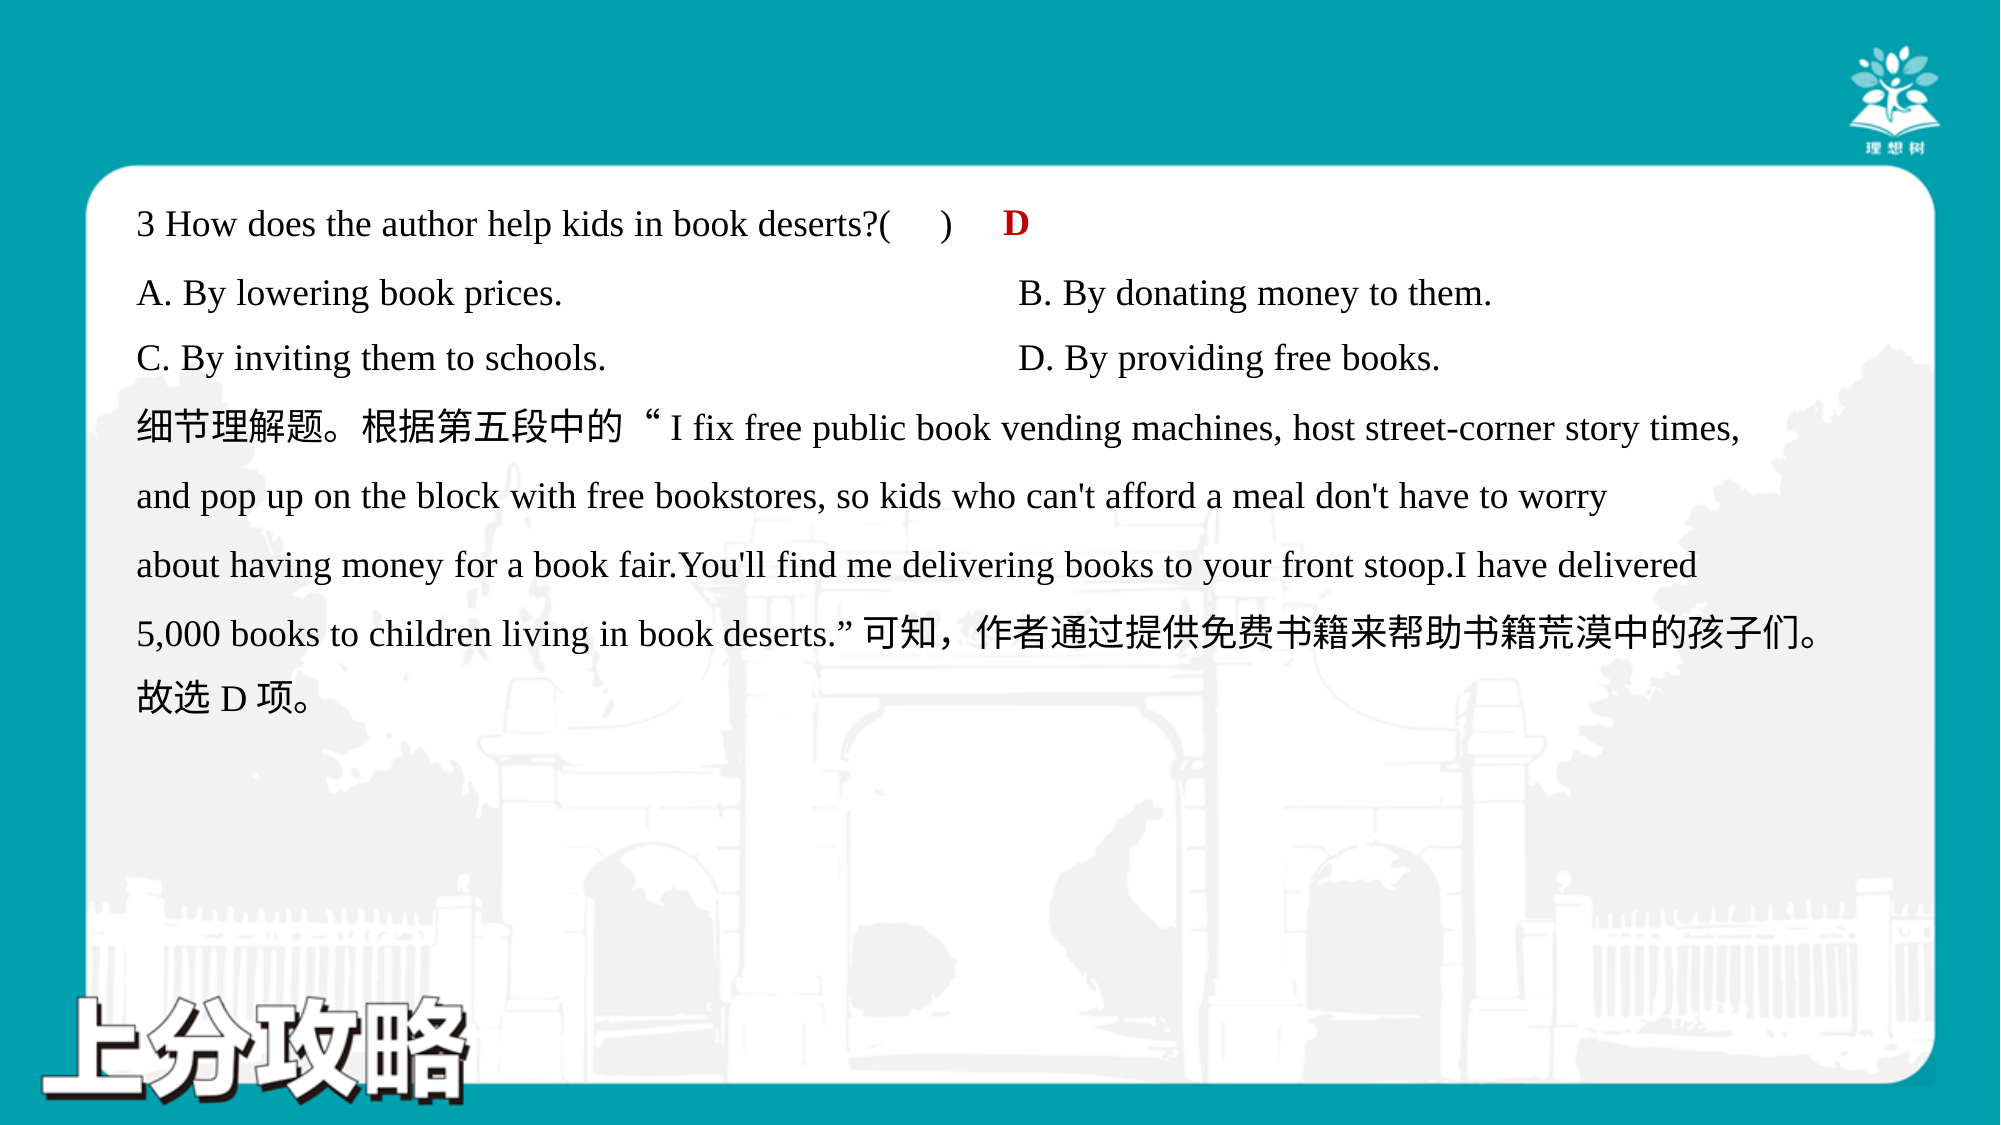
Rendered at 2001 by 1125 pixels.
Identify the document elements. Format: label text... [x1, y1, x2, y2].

text_box D [989, 176, 1044, 236]
text_box A. By lowering book prices. B. By donating money to them. C. By inviting them to schools. D. By providing free books. [136, 244, 1865, 371]
picture [0, 0, 2000, 1125]
text_box 3 How does the author help kids in book deserts?( ) [136, 176, 1865, 237]
text_box 细节理解题。根据第五段中的“I fix free public book vending machines, host street-corner story times, and pop up on the block with free bookstores, so kids who can't afford a meal don't have to worry about having money for a book fair.You'll find me delivering books to your front stoop.I have delivered 5,000 books to children living in book deserts.”可知，作者通过提供免费书籍来帮助书籍荒漠中的孩子们。 故选D项。 [136, 379, 1865, 713]
